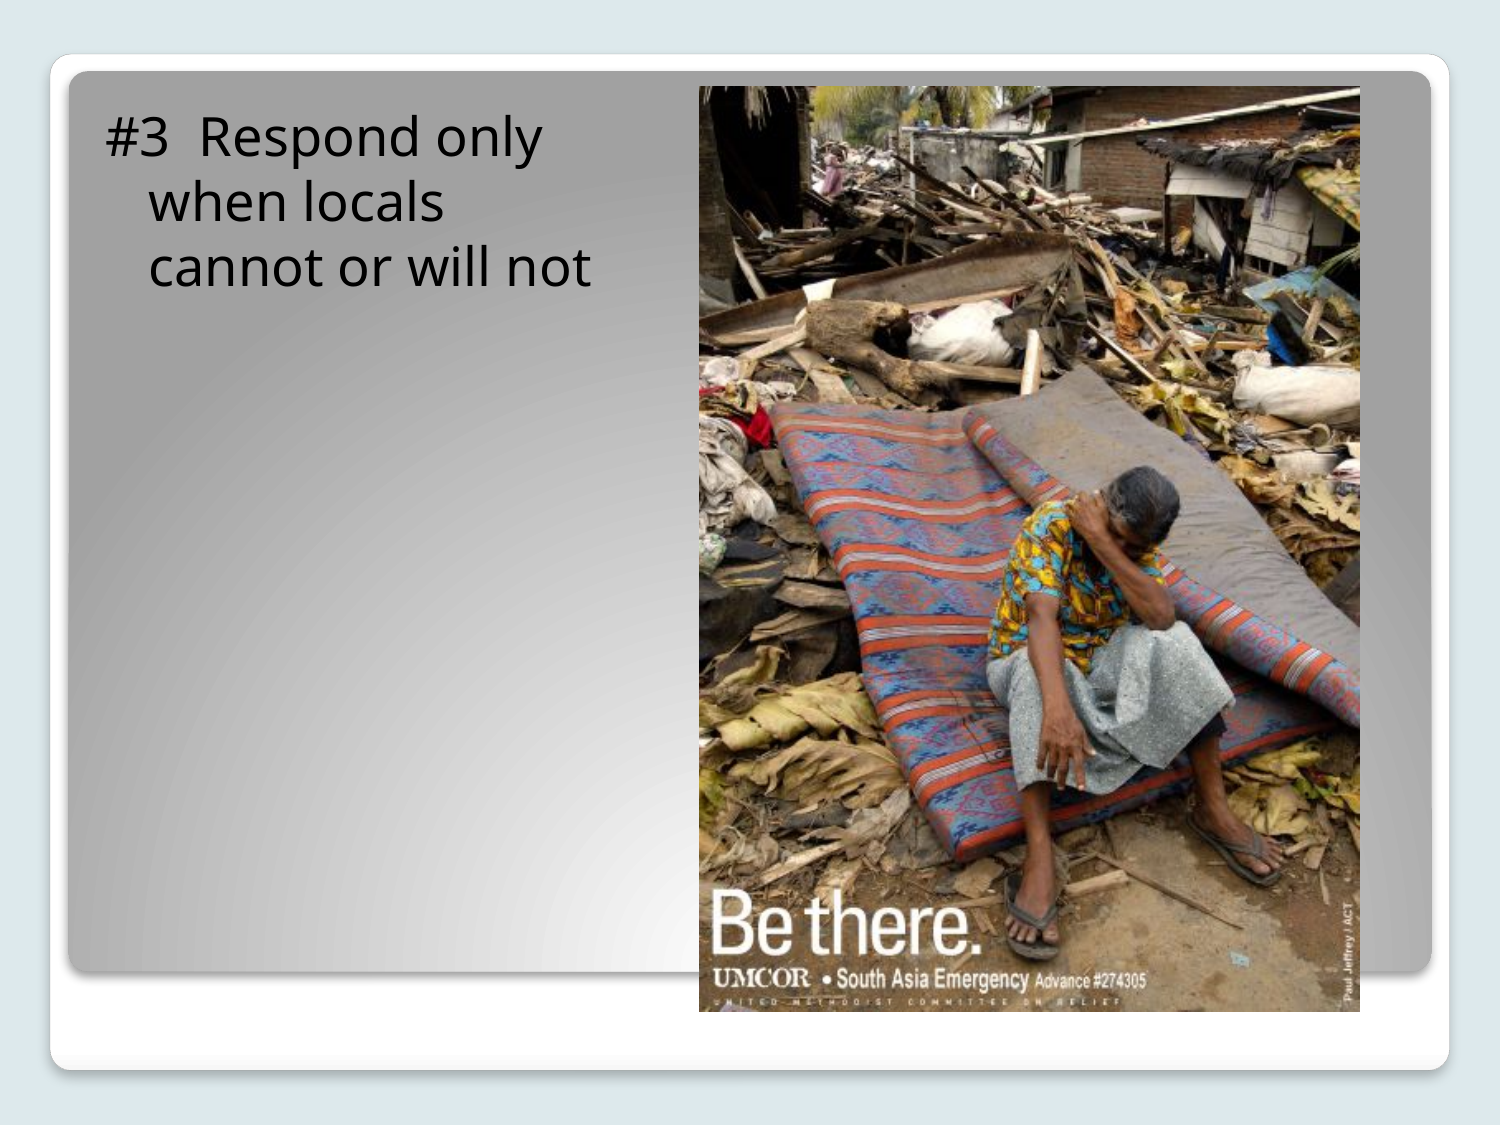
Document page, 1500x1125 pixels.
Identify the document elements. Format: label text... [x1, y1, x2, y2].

list #3 Respond only when locals cannot or will not [75, 87, 645, 808]
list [699, 86, 1360, 1012]
